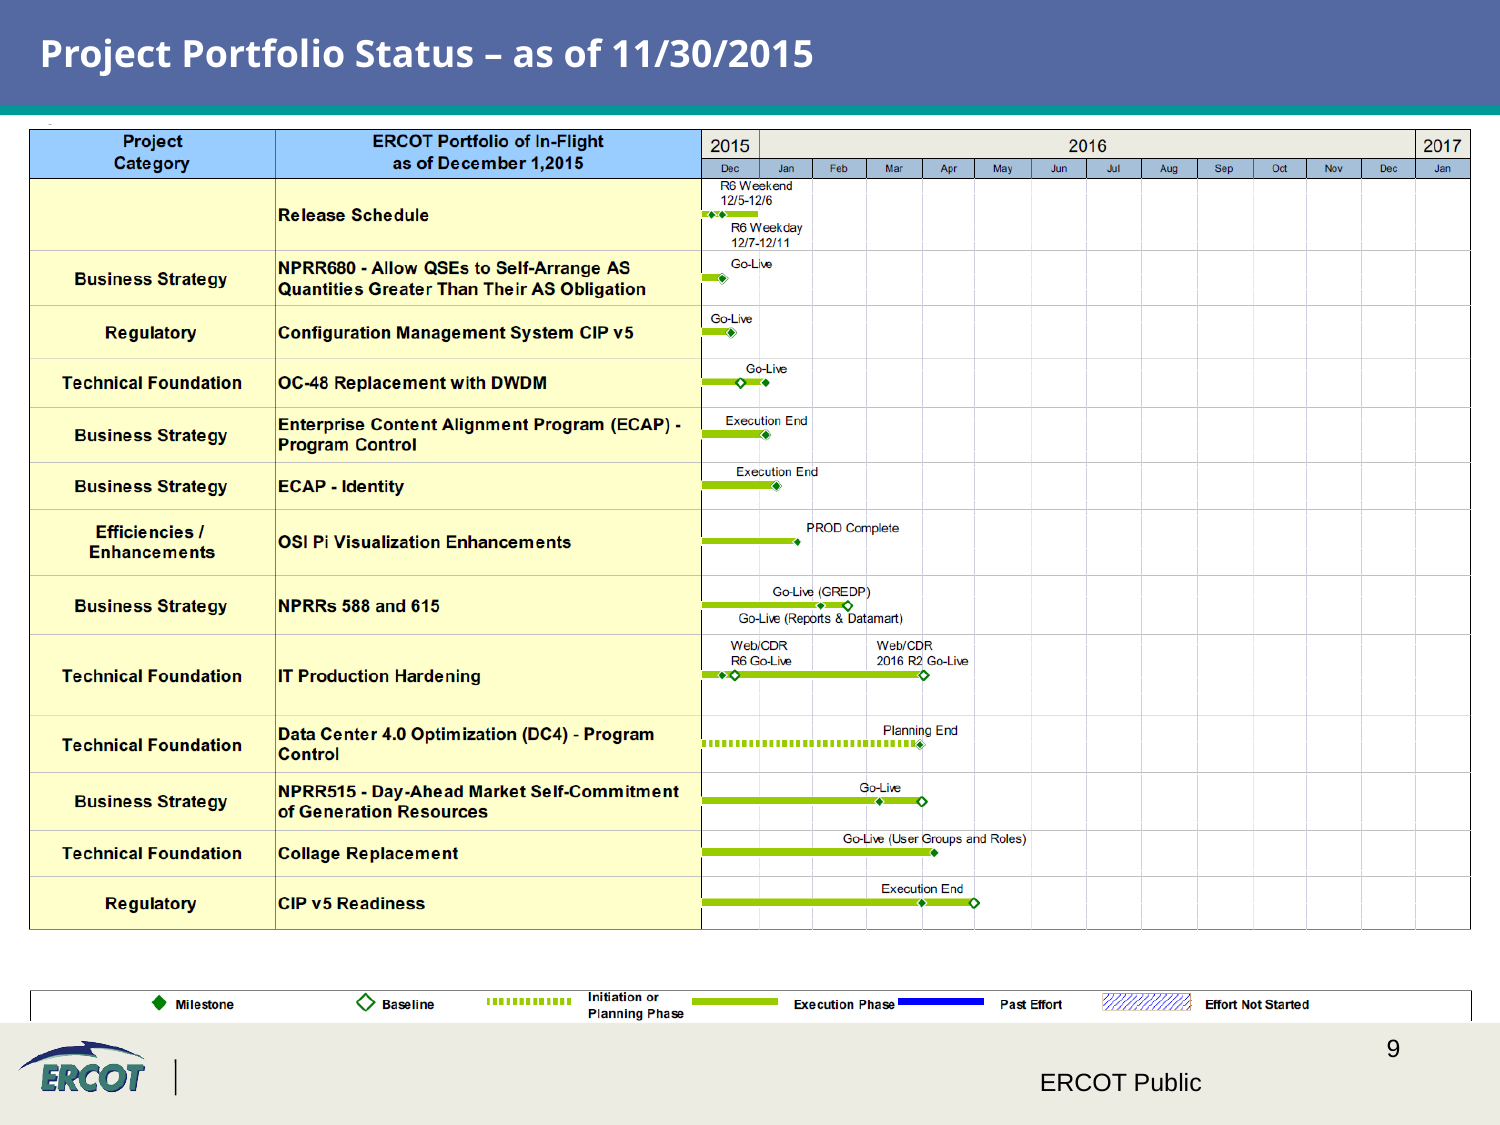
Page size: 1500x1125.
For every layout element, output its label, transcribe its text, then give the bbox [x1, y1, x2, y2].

picture [10, 1031, 151, 1111]
footer ERCOT Public [1025, 1059, 1438, 1125]
picture [24, 124, 1476, 1021]
text_box [24, 22, 1450, 85]
text_box Project Portfolio Status – as of 11/30/2015 [24, 30, 1163, 106]
